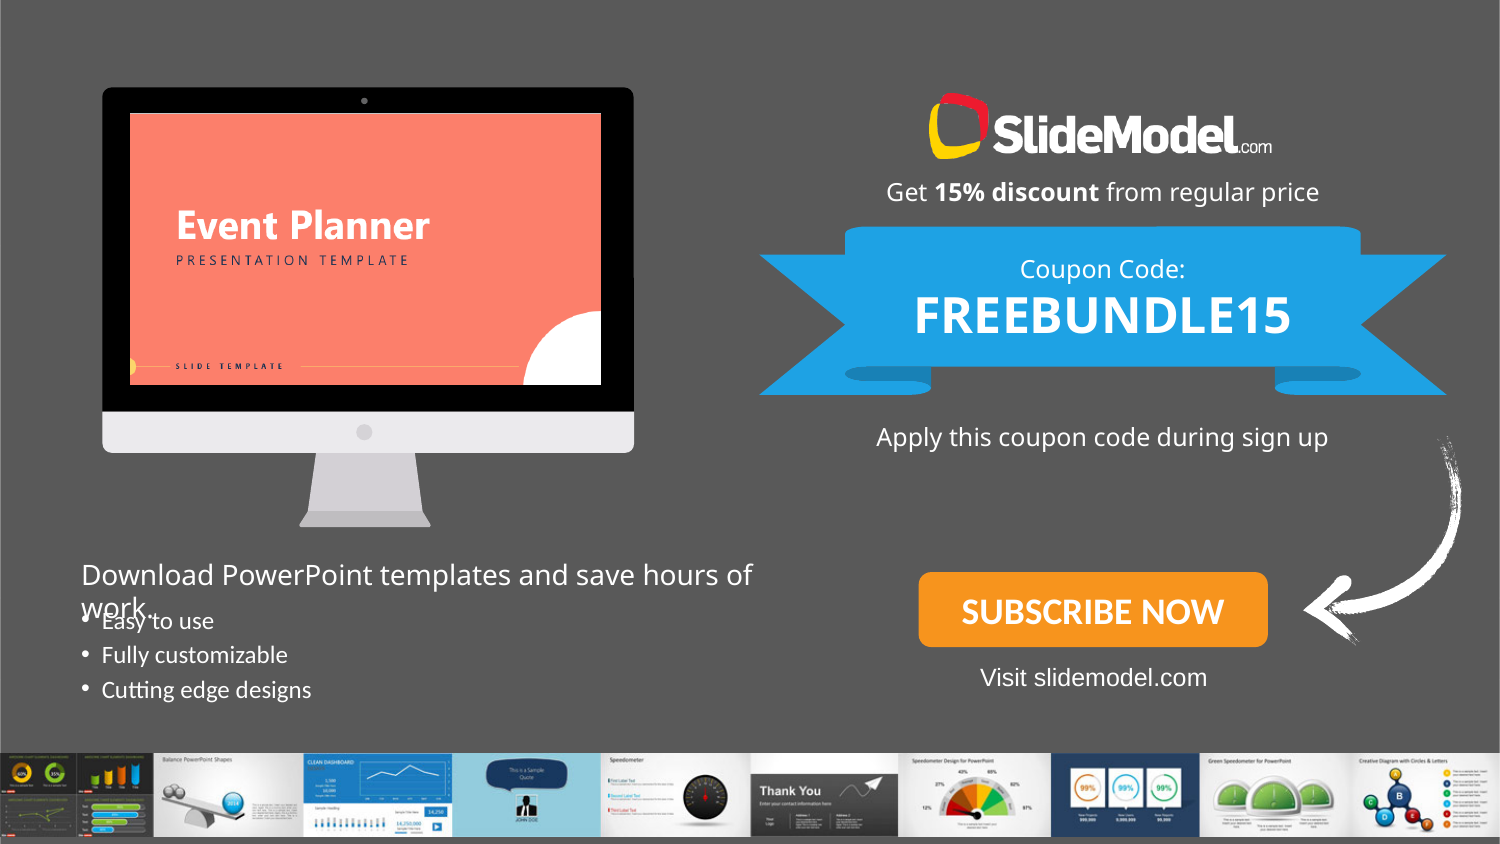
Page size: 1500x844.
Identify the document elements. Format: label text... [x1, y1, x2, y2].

text_box Easy to use Fully customizable Cutting edge designs [66, 632, 647, 711]
text_box Apply this coupon code during sign up [847, 413, 1359, 459]
picture [928, 93, 1273, 159]
picture [0, 752, 1500, 837]
picture [129, 113, 602, 385]
text_box Get 15% discount from regular price [793, 168, 1413, 214]
text_box [1302, 435, 1462, 646]
text_box Coupon Code: FREEBUNDLE15 [880, 246, 1326, 352]
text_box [102, 87, 635, 528]
text_box SUBSCRIBE NOW [916, 569, 1270, 650]
text_box Visit slidemodel.com [935, 655, 1253, 697]
text_box Download PowerPoint templates and save hours of work. [66, 549, 794, 632]
text_box [757, 224, 1449, 397]
text_box [0, 0, 1500, 752]
